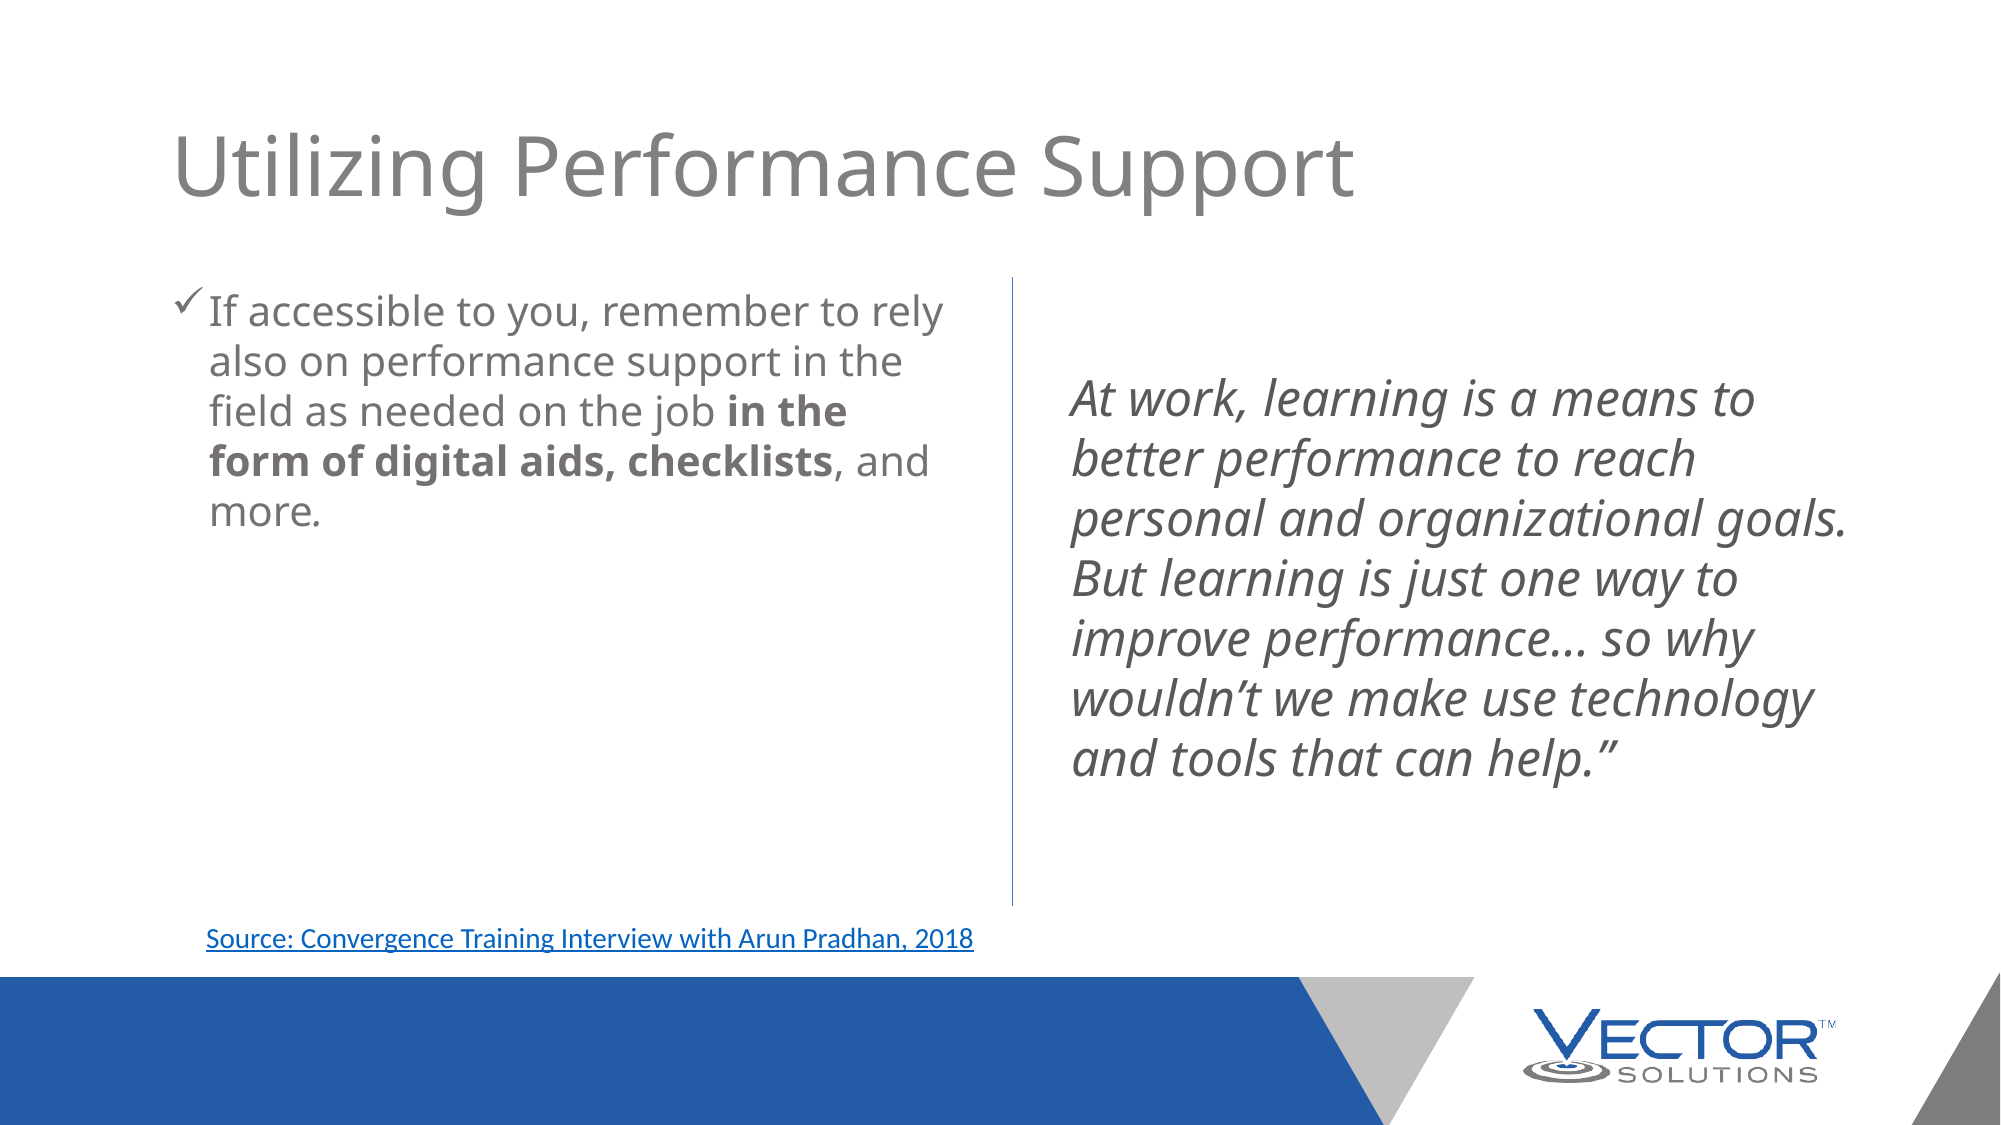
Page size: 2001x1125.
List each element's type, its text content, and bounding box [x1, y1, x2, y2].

text_box At work, learning is a means to better performance to reach personal and organizational goals. But learning is just one way to improve performance… so why wouldn’t we make use technology and tools that can help.” [1056, 277, 1869, 915]
title Utilizing Performance Support [156, 60, 1383, 278]
picture [1523, 1009, 1836, 1083]
list If accessible to you, remember to rely also on performance support in the field as needed on the job in the form of digital aids, checklists, and more. [156, 240, 969, 580]
text_box Source: Convergence Training Interview with Arun Pradhan, 2018 [191, 915, 1183, 991]
